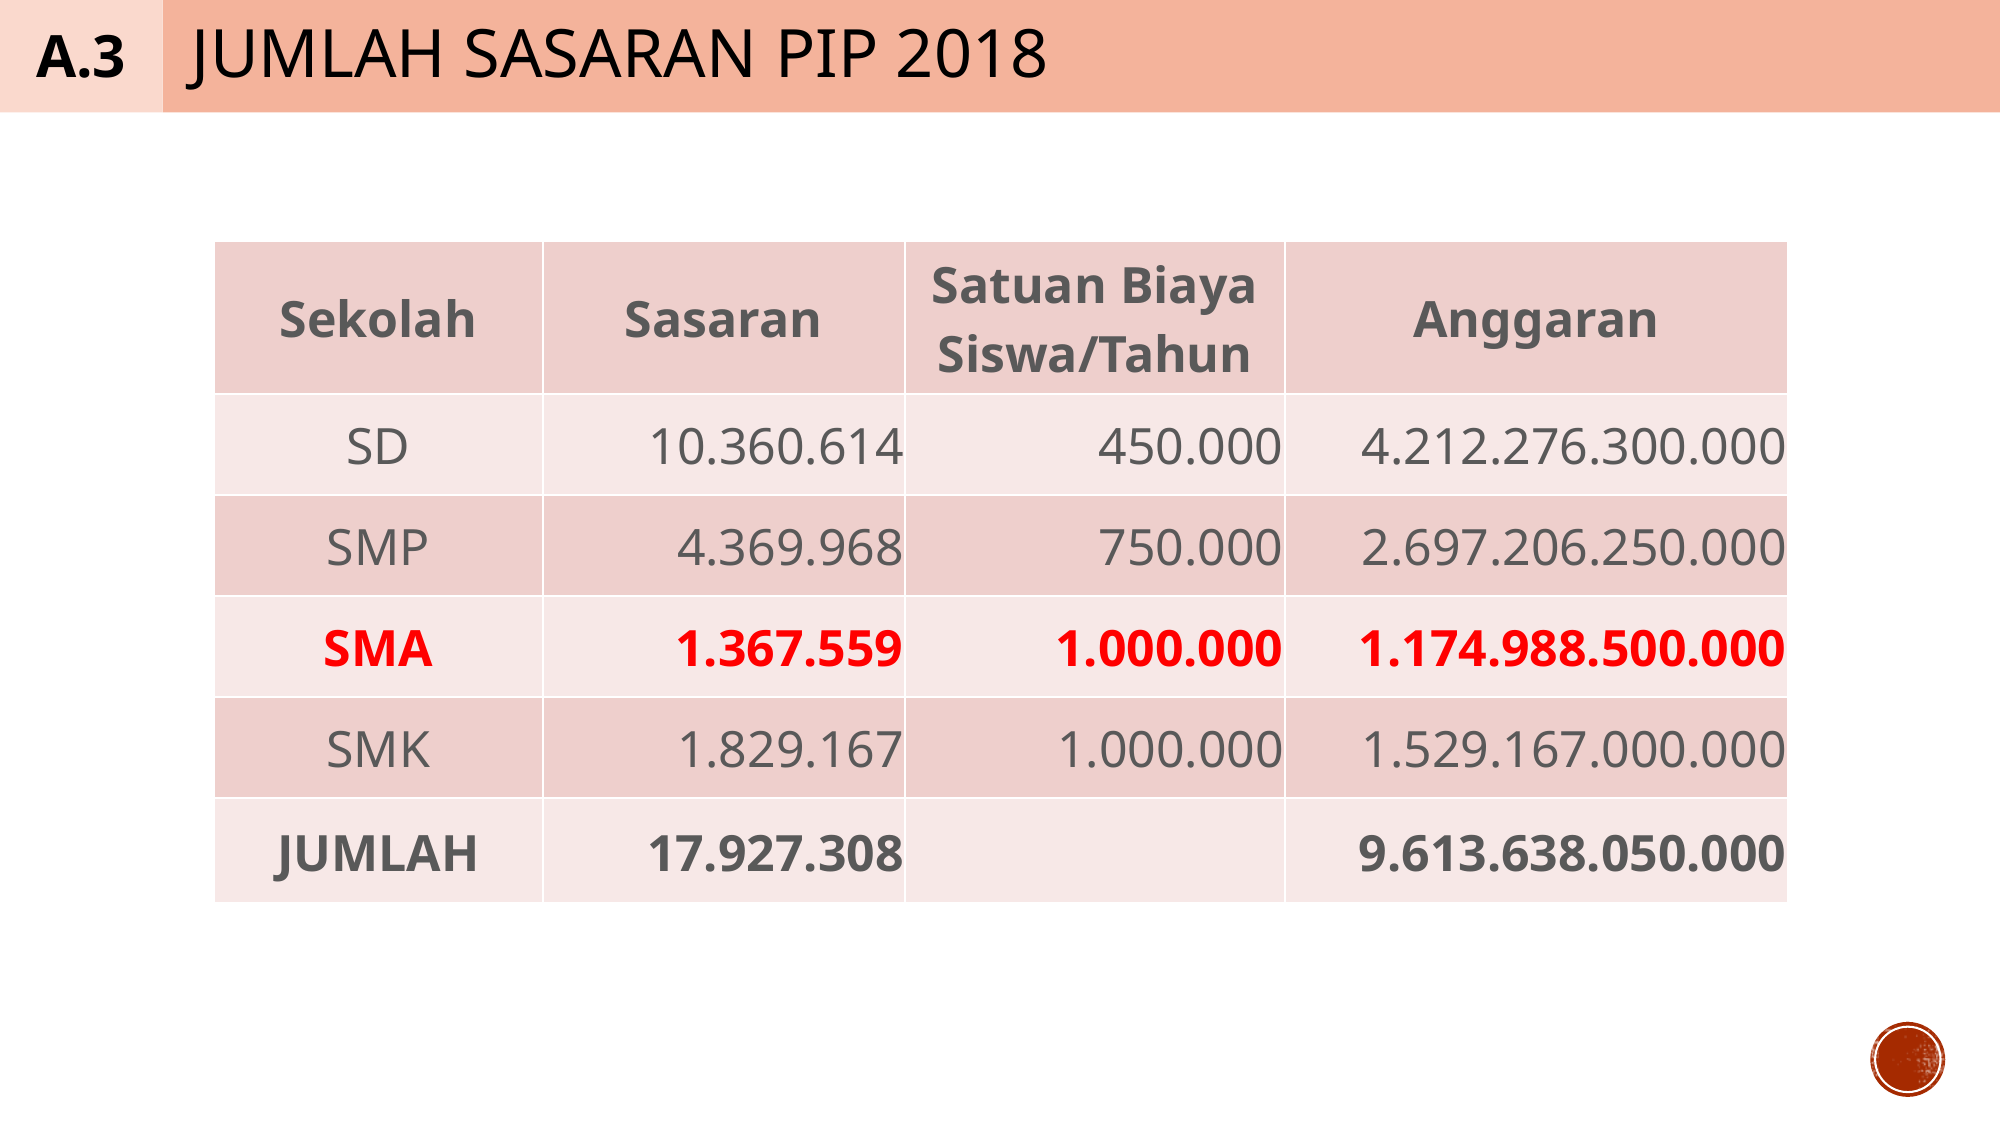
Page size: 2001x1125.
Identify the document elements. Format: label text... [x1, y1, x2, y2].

table_cell 2.697.206.250.000 [1286, 496, 1787, 595]
table_header Sasaran [544, 242, 904, 393]
table_cell 1.000.000 [906, 597, 1284, 696]
table_cell [906, 799, 1284, 902]
table_cell 1.000.000 [906, 698, 1284, 797]
table_header Sekolah [215, 242, 542, 393]
table_cell SD [215, 395, 542, 494]
table_cell 1.829.167 [544, 698, 904, 797]
table_cell SMK [215, 698, 542, 797]
table_cell 1.529.167.000.000 [1286, 698, 1787, 797]
table_cell 10.360.614 [544, 395, 904, 494]
table_cell 1.367.559 [544, 597, 904, 696]
text_box A.3 [0, 0, 163, 113]
table_cell 9.613.638.050.000 [1286, 799, 1787, 902]
table_cell SMA [215, 597, 542, 696]
table_cell 450.000 [906, 395, 1284, 494]
title Jumlah sasaran pip 2018 [163, 0, 2000, 113]
table_cell JUMLAH [215, 799, 542, 902]
table_cell 1.174.988.500.000 [1286, 597, 1787, 696]
table_cell 17.927.308 [544, 799, 904, 902]
table_cell 4.212.276.300.000 [1286, 395, 1787, 494]
table_header Anggaran [1286, 242, 1787, 393]
table_cell 750.000 [906, 496, 1284, 595]
table_cell 4.369.968 [544, 496, 904, 595]
table_header Satuan Biaya Siswa/Tahun [906, 242, 1284, 393]
table_cell SMP [215, 496, 542, 595]
